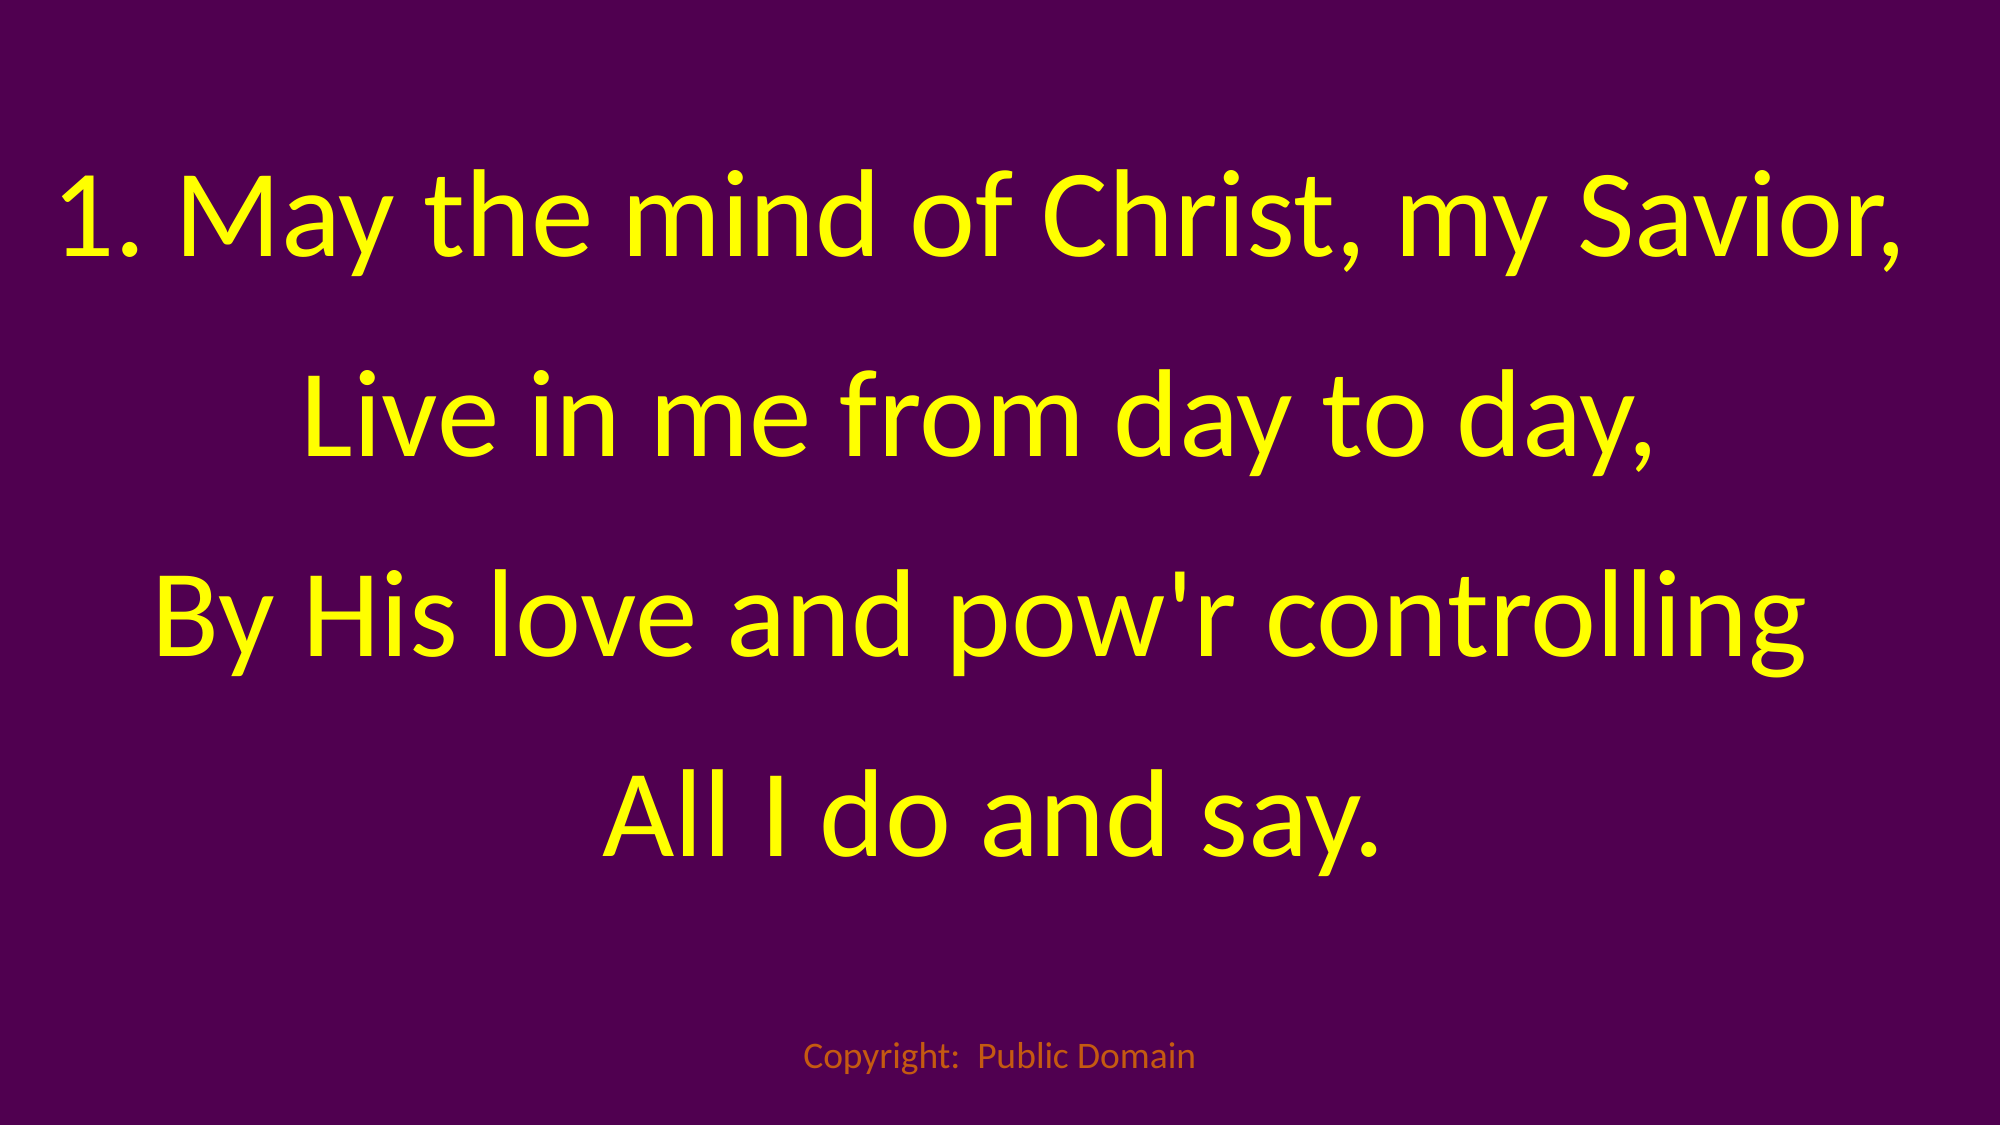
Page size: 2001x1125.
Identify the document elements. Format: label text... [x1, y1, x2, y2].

text_box Copyright: Public Domain [26, 1023, 1973, 1083]
text_box 1. May the mind of Christ, my Savior, Live in me from day to day, By His love and pow'r controlling All I do and say. [0, 123, 2000, 889]
